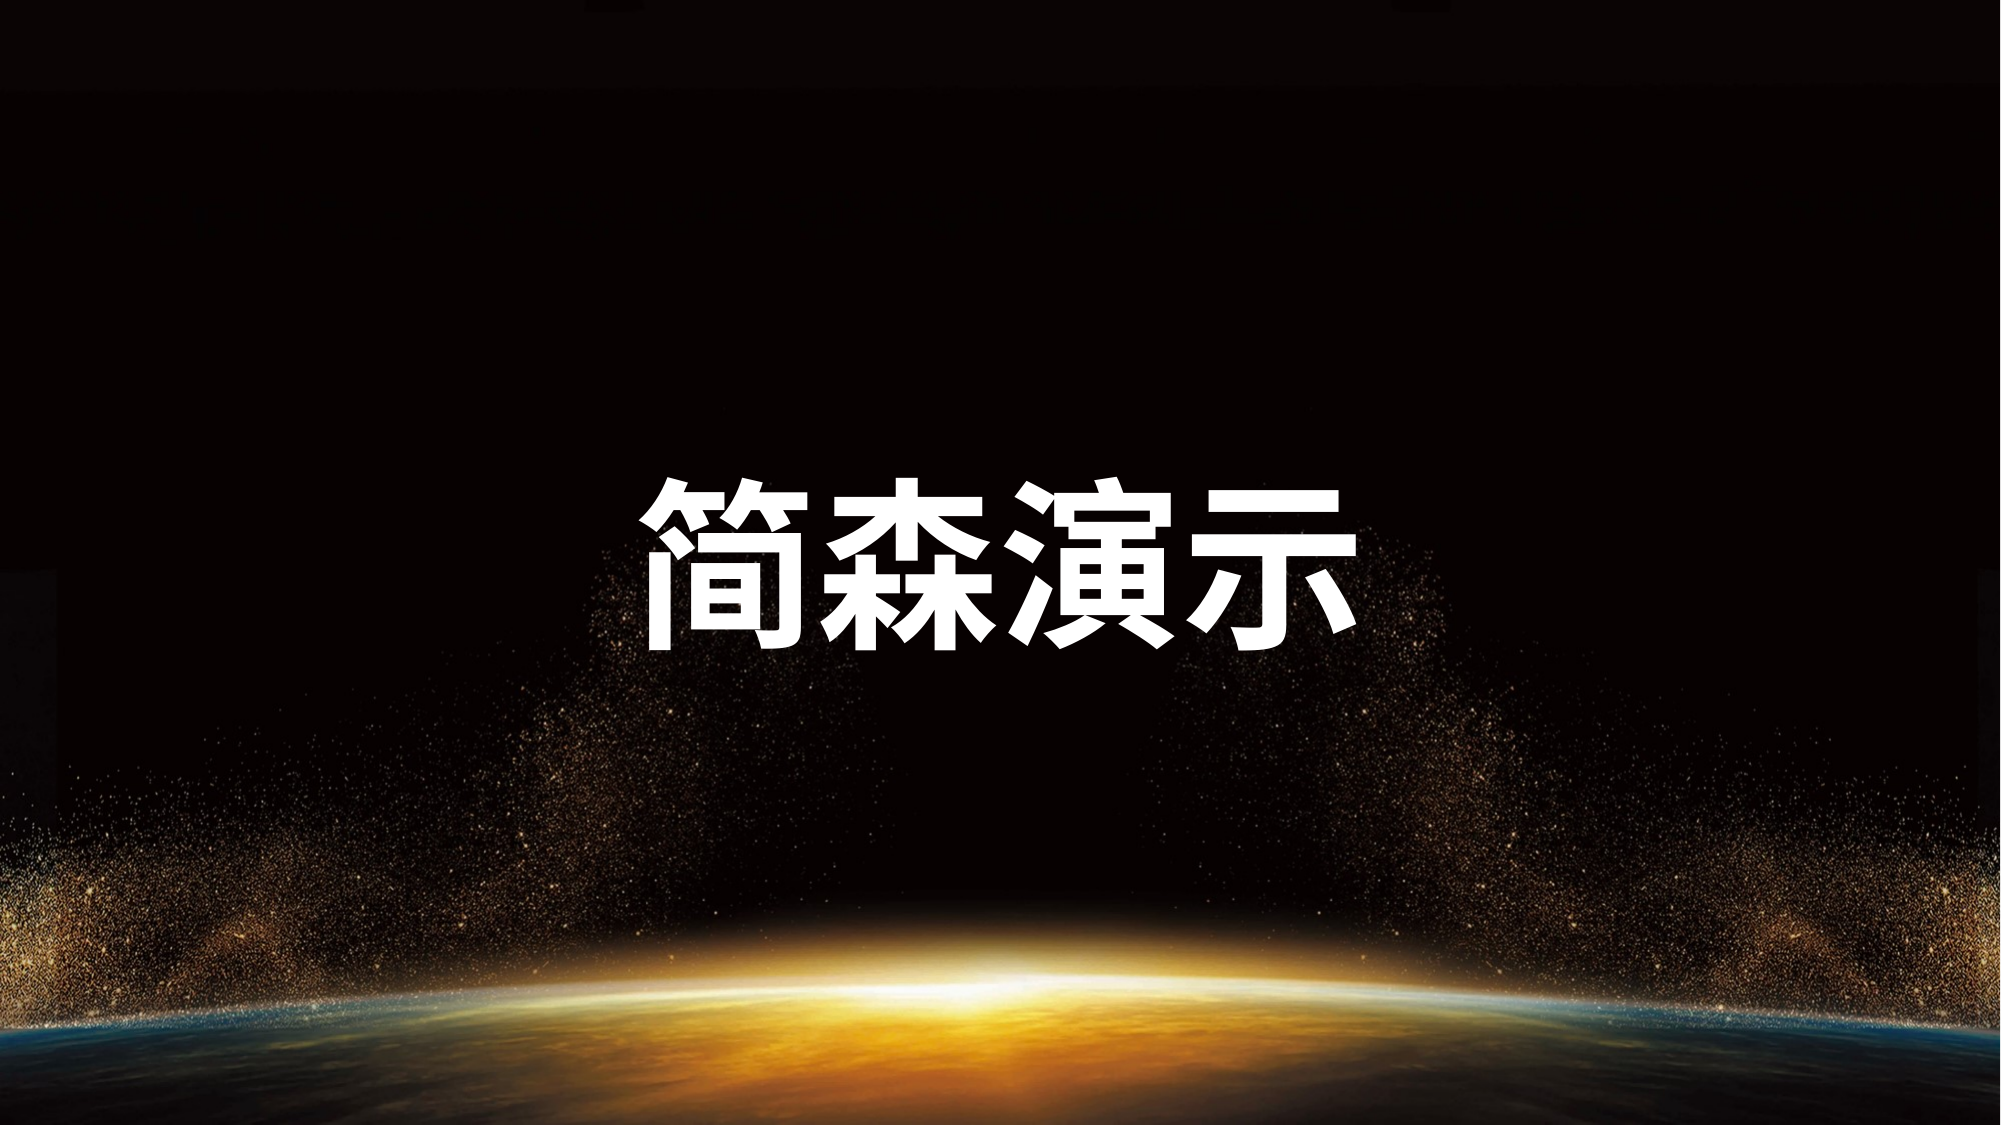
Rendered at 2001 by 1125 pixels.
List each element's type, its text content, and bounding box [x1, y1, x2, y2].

text_box 简森演示 [618, 443, 1382, 679]
picture [0, 0, 2001, 1125]
